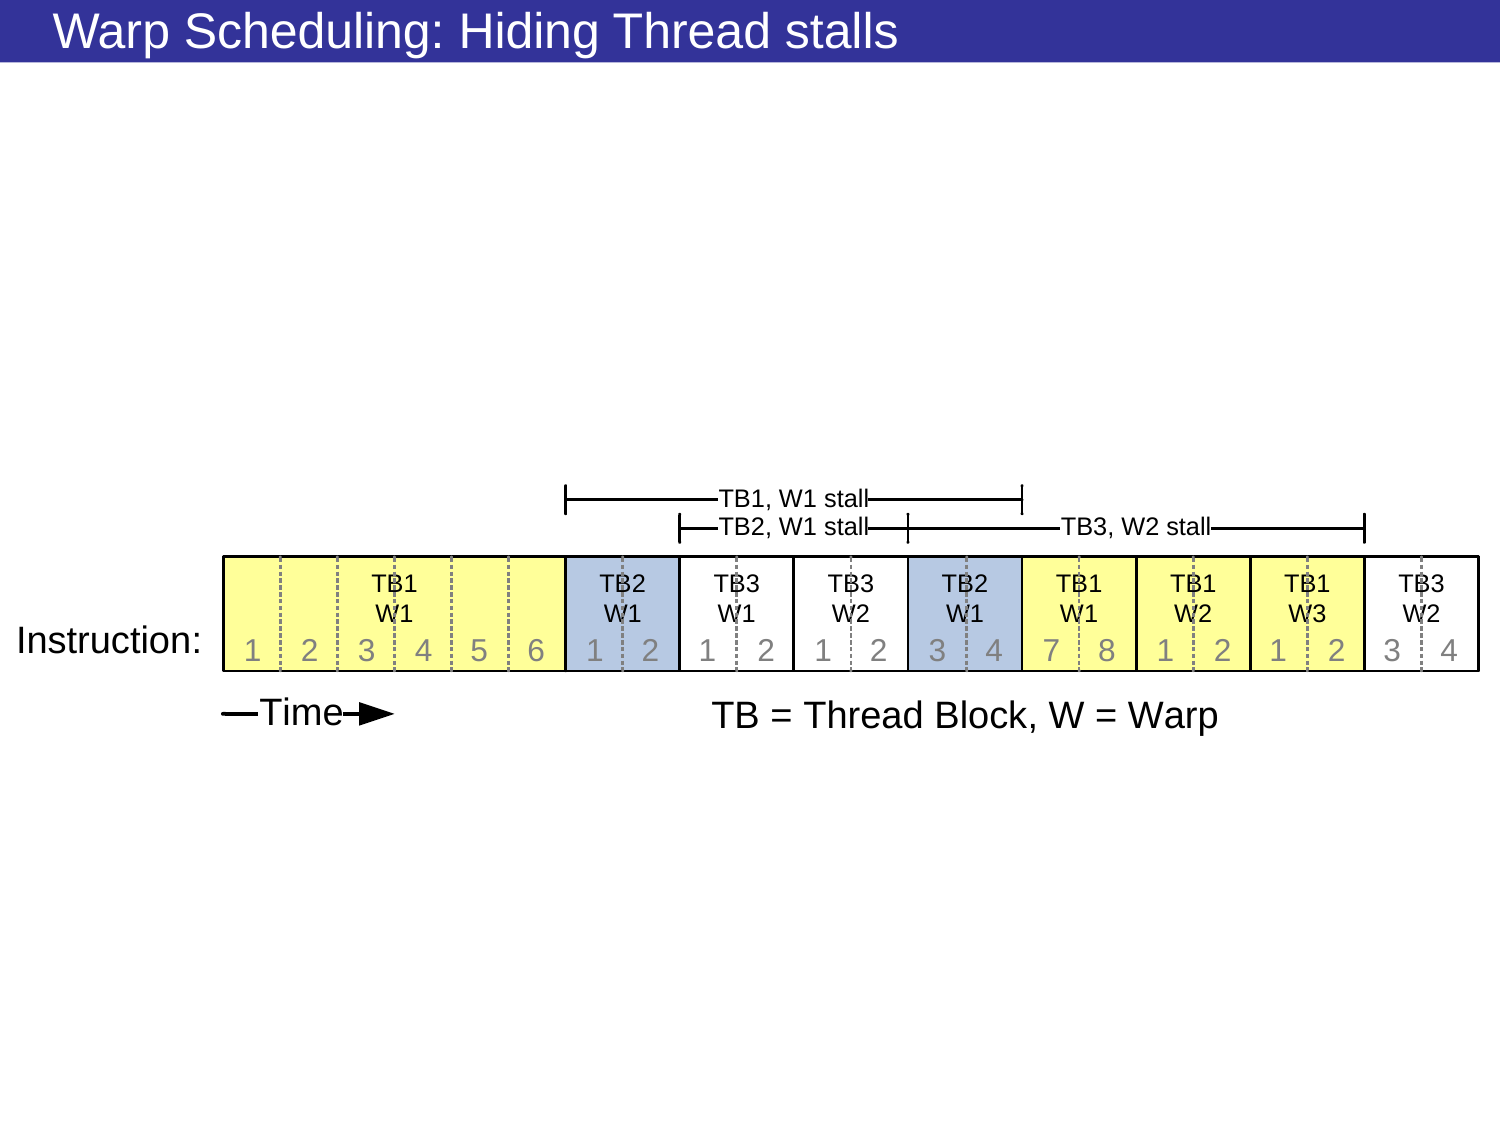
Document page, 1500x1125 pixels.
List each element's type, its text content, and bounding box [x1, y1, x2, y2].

title Warp Scheduling: Hiding Thread stalls [37, 7, 1426, 51]
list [12, 476, 1484, 744]
